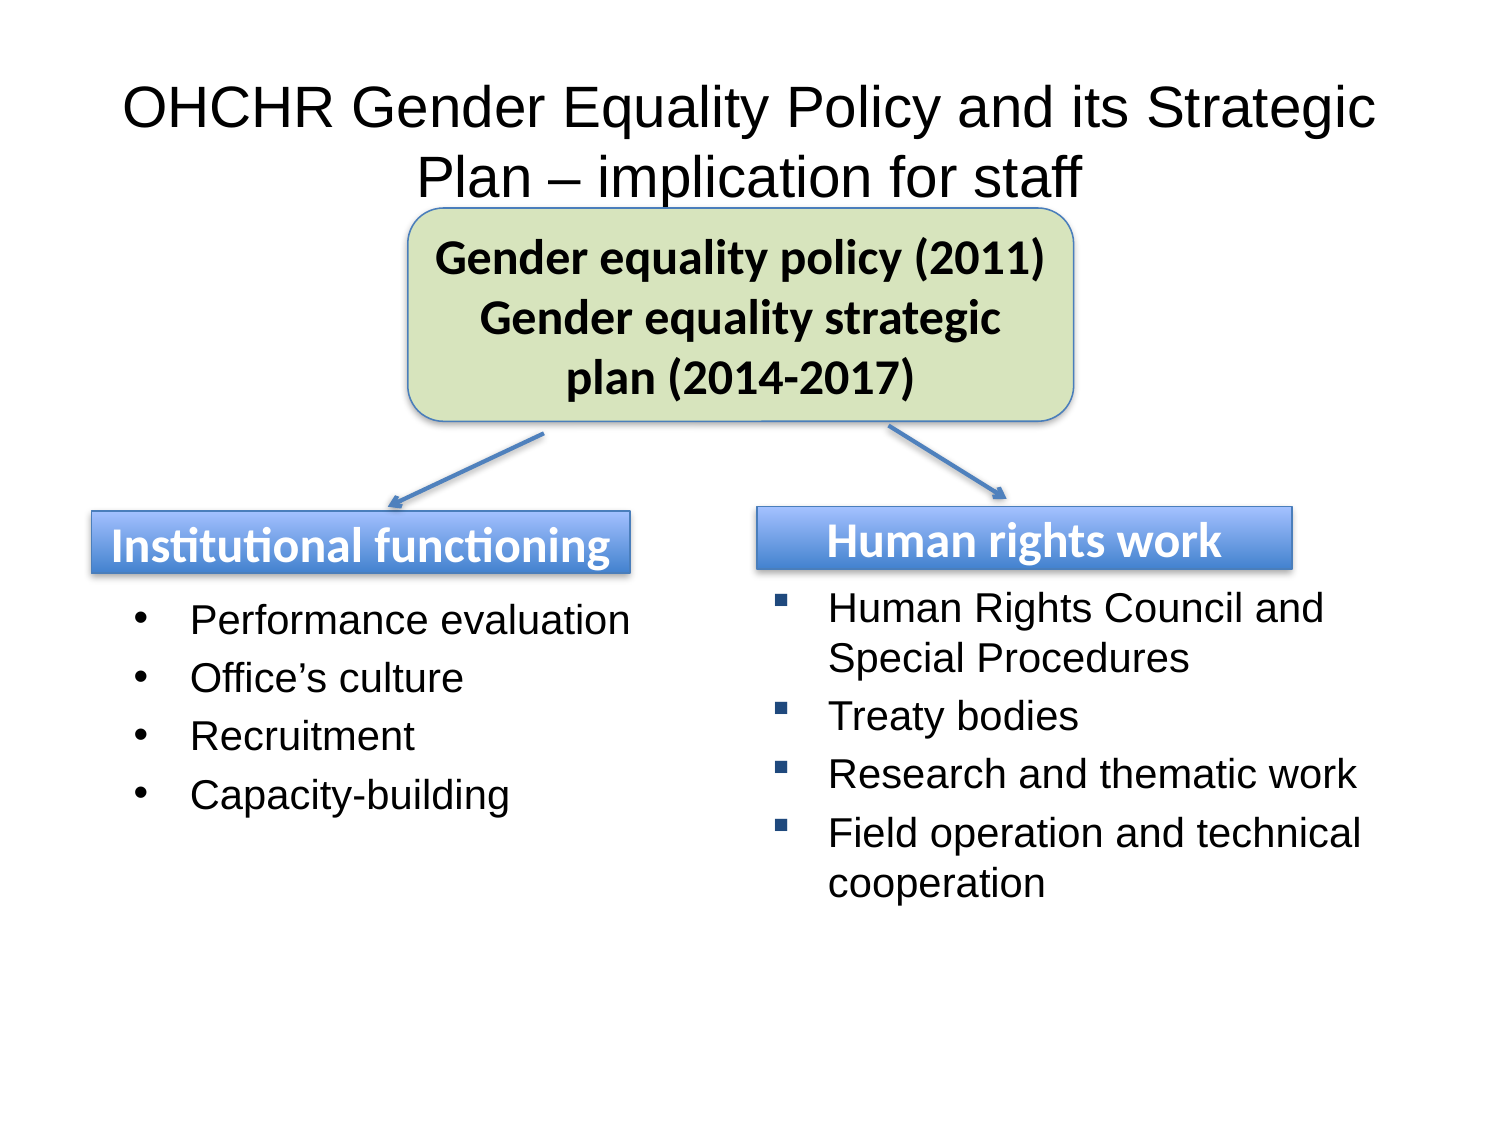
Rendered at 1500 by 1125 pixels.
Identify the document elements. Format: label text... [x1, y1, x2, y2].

text_box Gender equality policy (2011) Gender equality strategic plan (2014-2017) [407, 207, 1075, 423]
text_box Human Rights Council and Special Procedures Treaty bodies Research and thematic work Field operation and technical cooperation [756, 573, 1422, 1027]
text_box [888, 425, 1007, 500]
text_box Human rights work [756, 506, 1293, 570]
text_box Institutional functioning [91, 510, 631, 574]
list Performance evaluation Office’s culture Recruitment Capacity-building [118, 584, 657, 1016]
title OHCHR Gender Equality Policy and its Strategic Plan – implication for staff [75, 45, 1425, 233]
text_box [387, 433, 545, 507]
text_box [43, 185, 889, 555]
